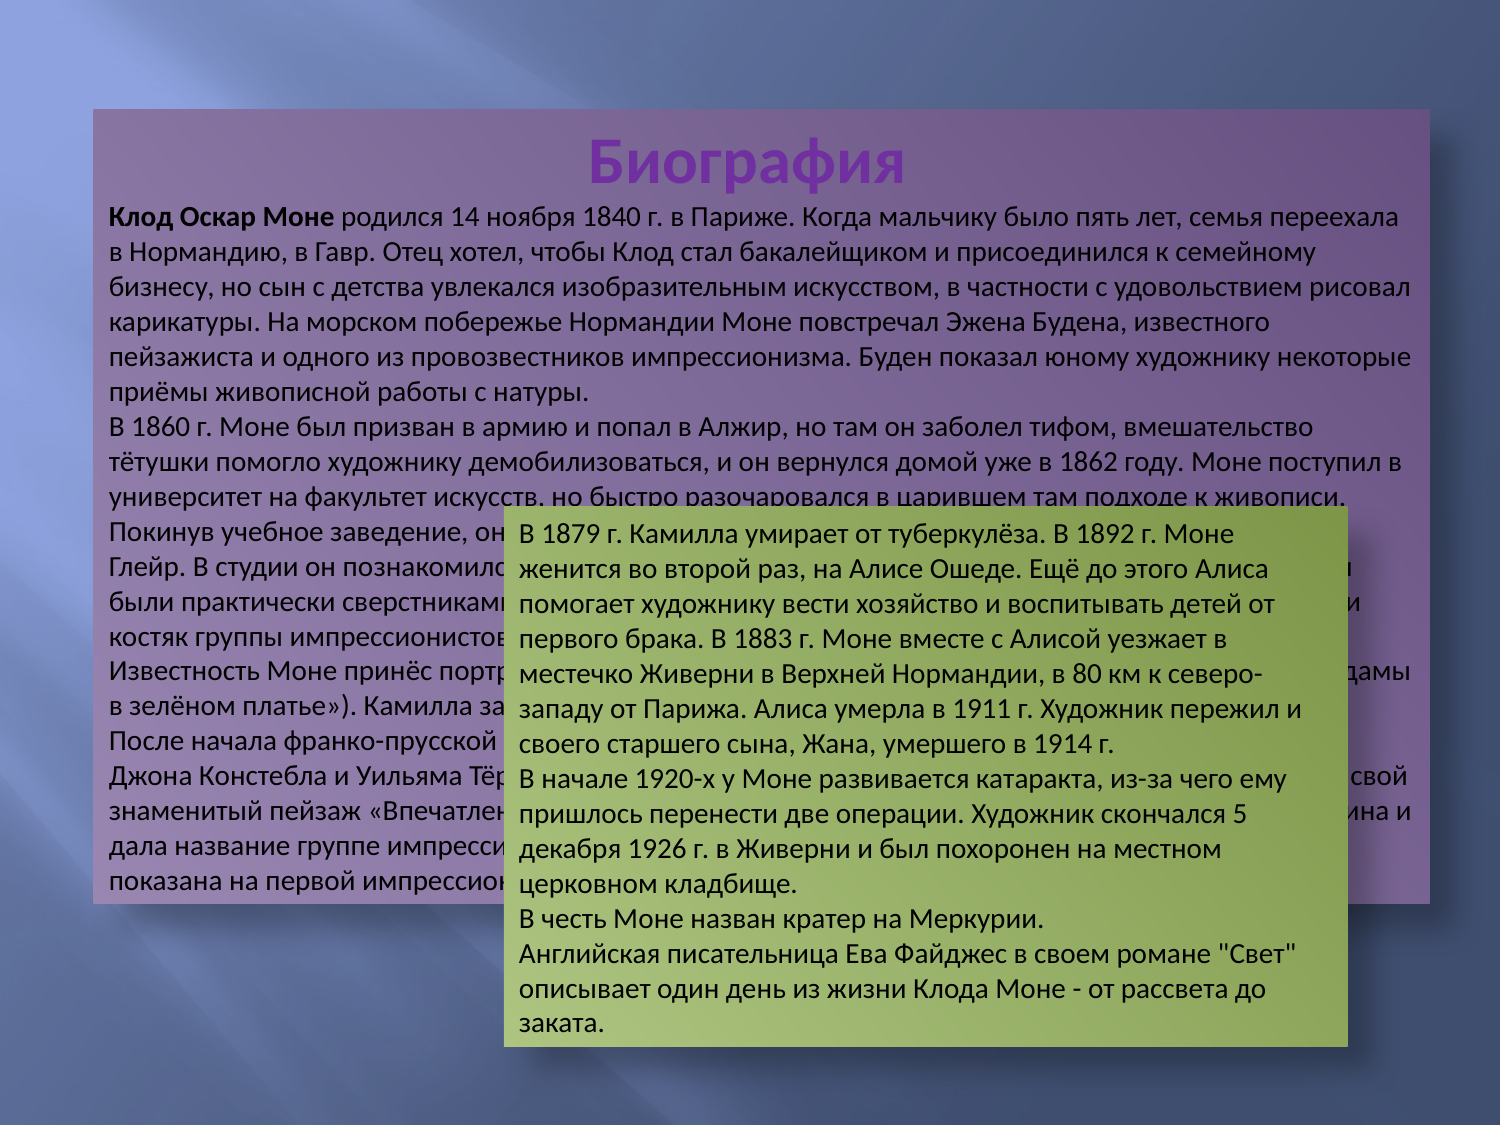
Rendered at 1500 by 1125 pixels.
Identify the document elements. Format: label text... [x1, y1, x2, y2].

text_box В 1879 г. Камилла умирает от туберкулёза. В 1892 г. Моне женится во второй раз, на Алисе Ошеде. Ещё до этого Алиса помогает художнику вести хозяйство и воспитывать детей от первого брака. В 1883 г. Моне вместе с Алисой уезжает в местечко Живерни в Верхней Нормандии, в 80 км к северо-западу от Парижа. Алиса умерла в 1911 г. Художник пережил и своего старшего сына, Жана, умершего в 1914 г. В начале 1920-х у Моне развивается катаракта, из-за чего ему пришлось перенести две операции. Художник скончался 5 декабря 1926 г. в Живерни и был похоронен на местном церковном кладбище. В честь Моне назван кратер на Меркурии. Английская писательница Ева Файджес в своем романе "Свет" описывает один день из жизни Клода Моне - от рассвета до заката. [503, 506, 1348, 1047]
text_box Биография Клод Оскар Моне родился 14 ноября 1840 г. в Париже. Когда мальчику было пять лет, семья переехала в Нормандию, в Гавр. Отец хотел, чтобы Клод стал бакалейщиком и присоединился к семейному бизнесу, но сын с детства увлекался изобразительным искусством, в частности с удовольствием рисовал карикатуры. На морском побережье Нормандии Моне повстречал Эжена Будена, известного пейзажиста и одного из провозвестников импрессионизма. Буден показал юному художнику некоторые приёмы живописной работы с натуры. В 1860 г. Моне был призван в армию и попал в Алжир, но там он заболел тифом, вмешательство тётушки помогло художнику демобилизоваться, и он вернулся домой уже в 1862 году. Моне поступил в университет на факультет искусств, но быстро разочаровался в царившем там подходе к живописи. Покинув учебное заведение, он вскоре поступил в студию живописи, которую организовал Шарль Глейр. В студии он познакомился с такими художниками, как Огюст Ренуар и Фредерик Базиль. Они были практически сверстниками, придерживались схожих взглядов на искусство и вскоре составили костяк группы импрессионистов. Известность Моне принёс портрет Камиллы Донсьё, написанный в 1866 г. («Камилла, или портрет дамы в зелёном платье»). Камилла затем стала женой художника, и у них родился сын Жан. После начала франко-прусской войны в 1870 г. Моне уезжает в Англию, где знакомится с работами Джона Констебла и Уильяма Тёрнера. После возвращения во Францию в конце 1872 г. Моне пишет свой знаменитый пейзаж «Впечатление. Восходящее солнце» (Impression, soleil levant). Именно эта картина и дала название группе импрессионистов и целому художественному направлению. Картина была показана на первой импрессионистской выставке в 1874 г. [93, 109, 1430, 904]
